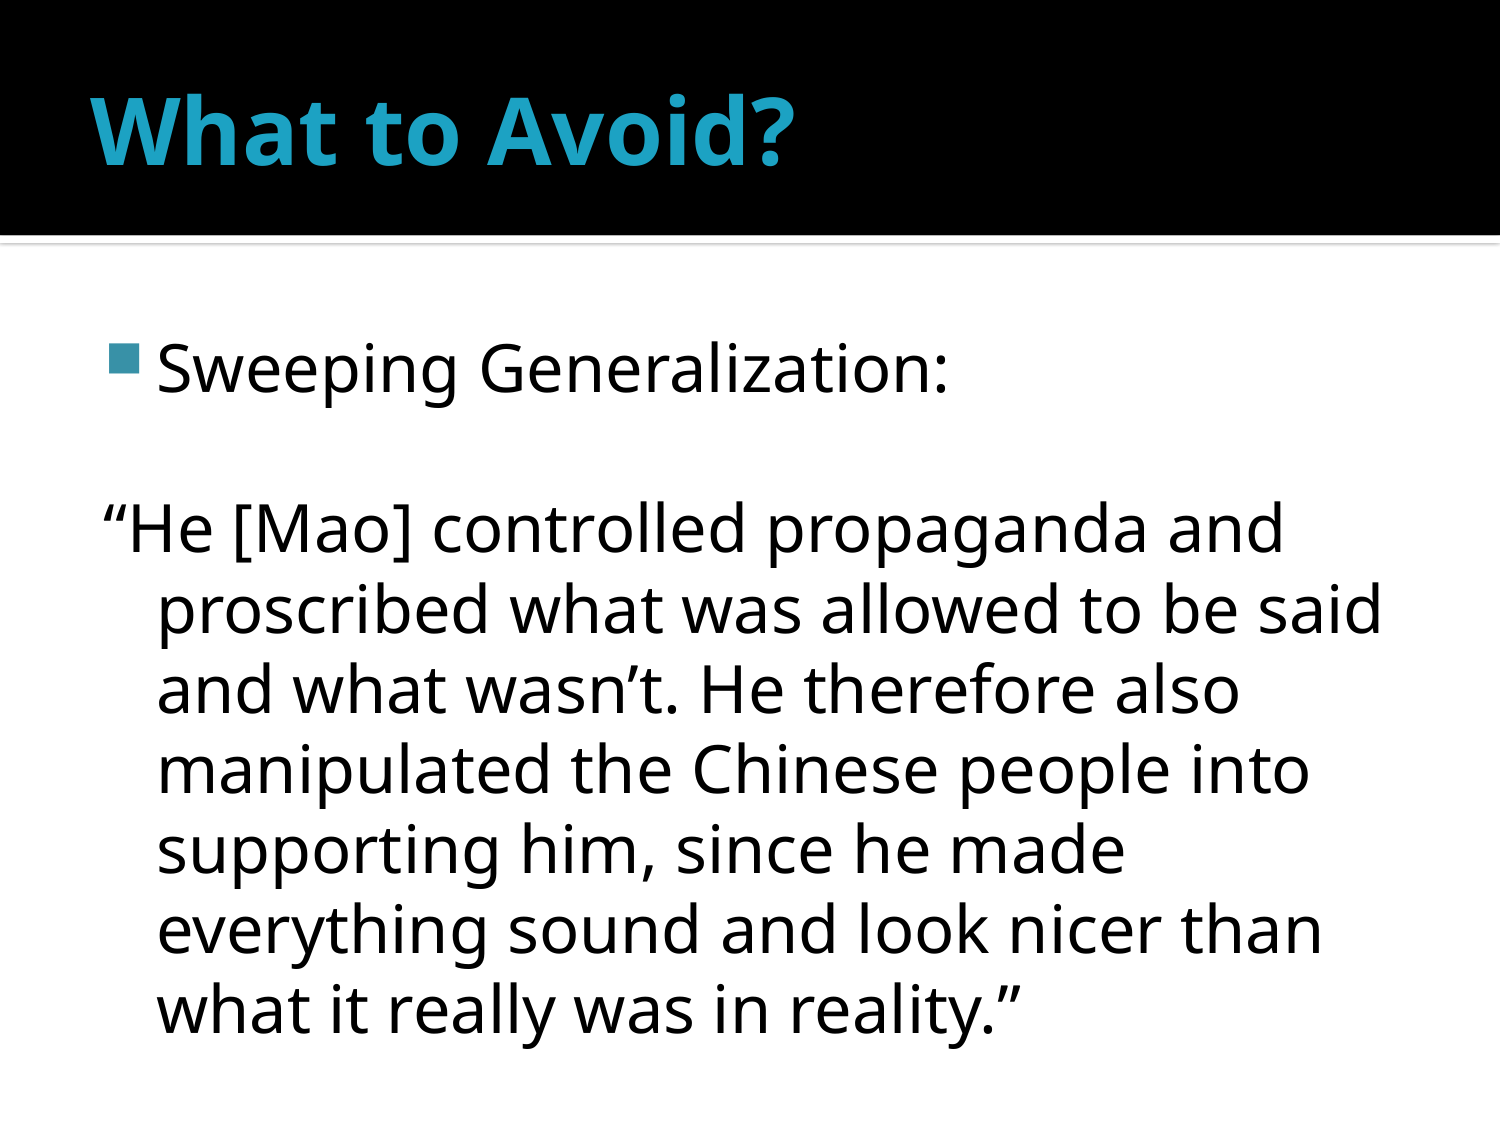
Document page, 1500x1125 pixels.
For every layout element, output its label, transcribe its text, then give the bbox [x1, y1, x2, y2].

list Sweeping Generalization: “He [Mao] controlled propaganda and proscribed what was allowed to be said and what wasn’t. He therefore also manipulated the Chinese people into supporting him, since he made everything sound and look nicer than what it really was in reality.” [75, 231, 1425, 1125]
title What to Avoid? [75, 25, 1425, 231]
